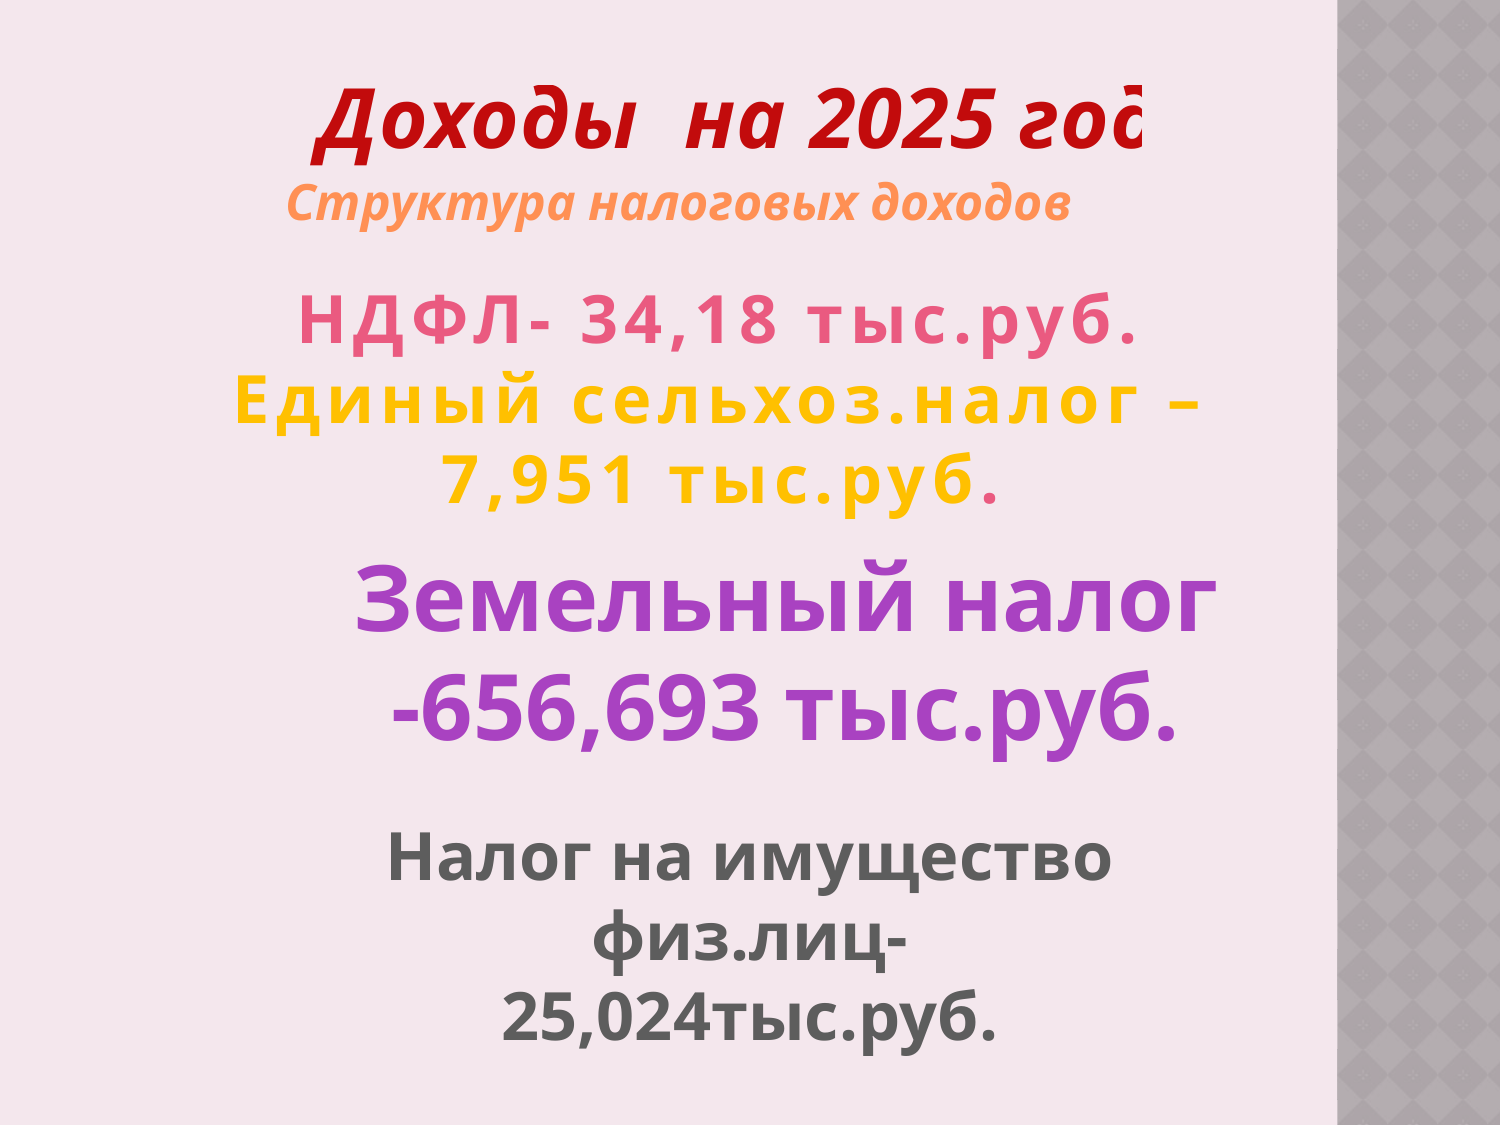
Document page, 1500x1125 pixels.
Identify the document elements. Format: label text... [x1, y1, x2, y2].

text_box Налог на имущество физ.лиц-25,024тыс.руб. [329, 726, 1171, 1062]
text_box Доходы на 2025 год [66, 43, 1414, 188]
text_box Земельный налог -656,693 тыс.руб. [329, 421, 1243, 767]
text_box Структура налоговых доходов [185, 155, 1172, 246]
text_box НДФЛ- 34,18 тыс.руб. Единый сельхоз.налог – 7,951 тыс.руб. [140, 269, 1301, 605]
